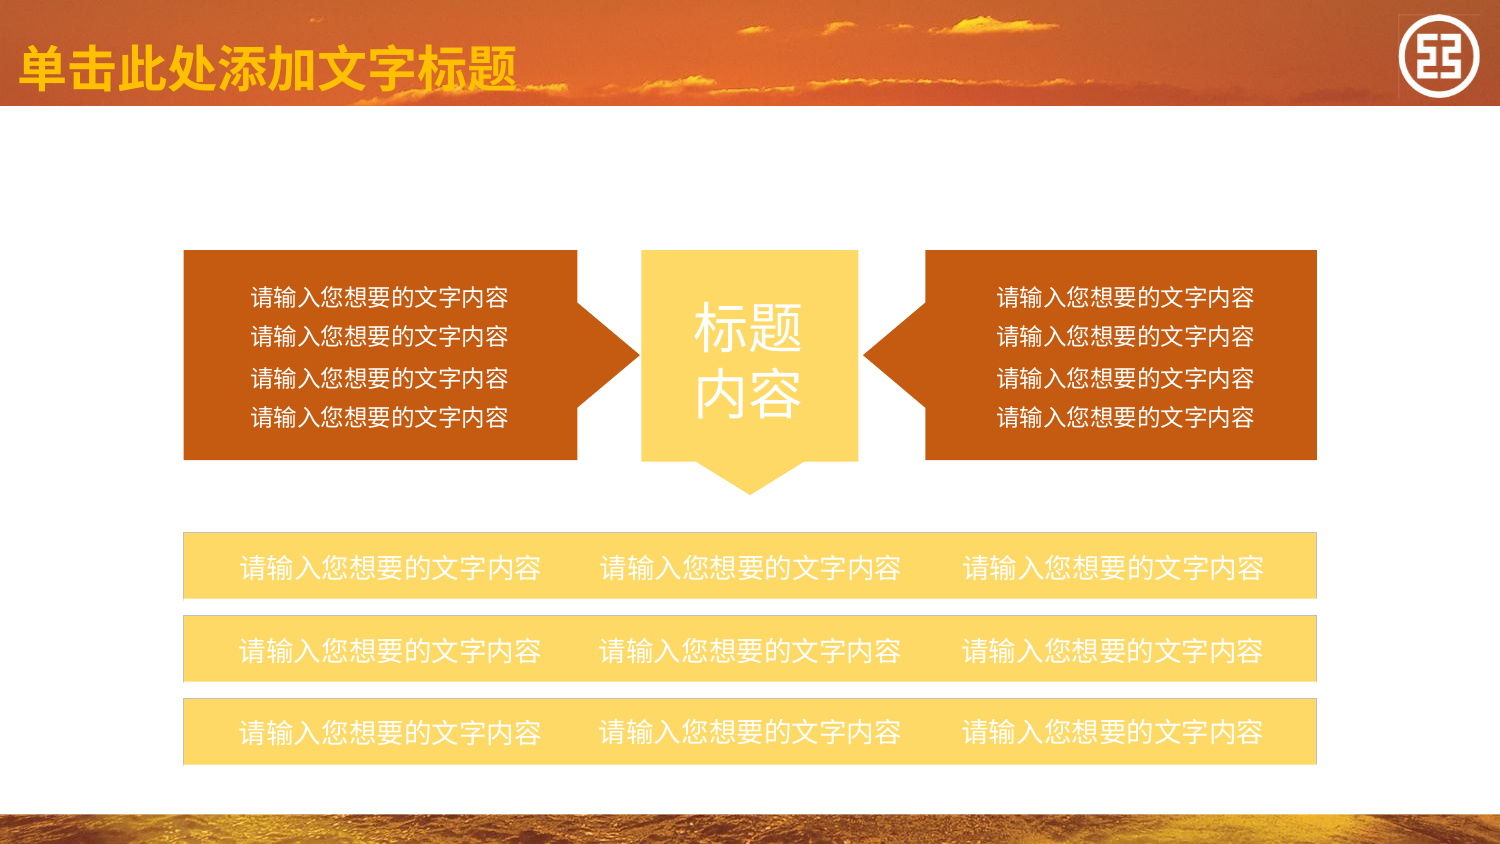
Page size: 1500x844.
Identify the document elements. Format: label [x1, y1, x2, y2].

text_box [183, 250, 640, 461]
text_box [641, 250, 859, 496]
text_box [183, 698, 1317, 767]
text_box [183, 532, 1317, 601]
text_box [862, 250, 1317, 461]
text_box [183, 615, 1317, 684]
picture [0, 0, 1500, 106]
picture [0, 815, 1500, 844]
